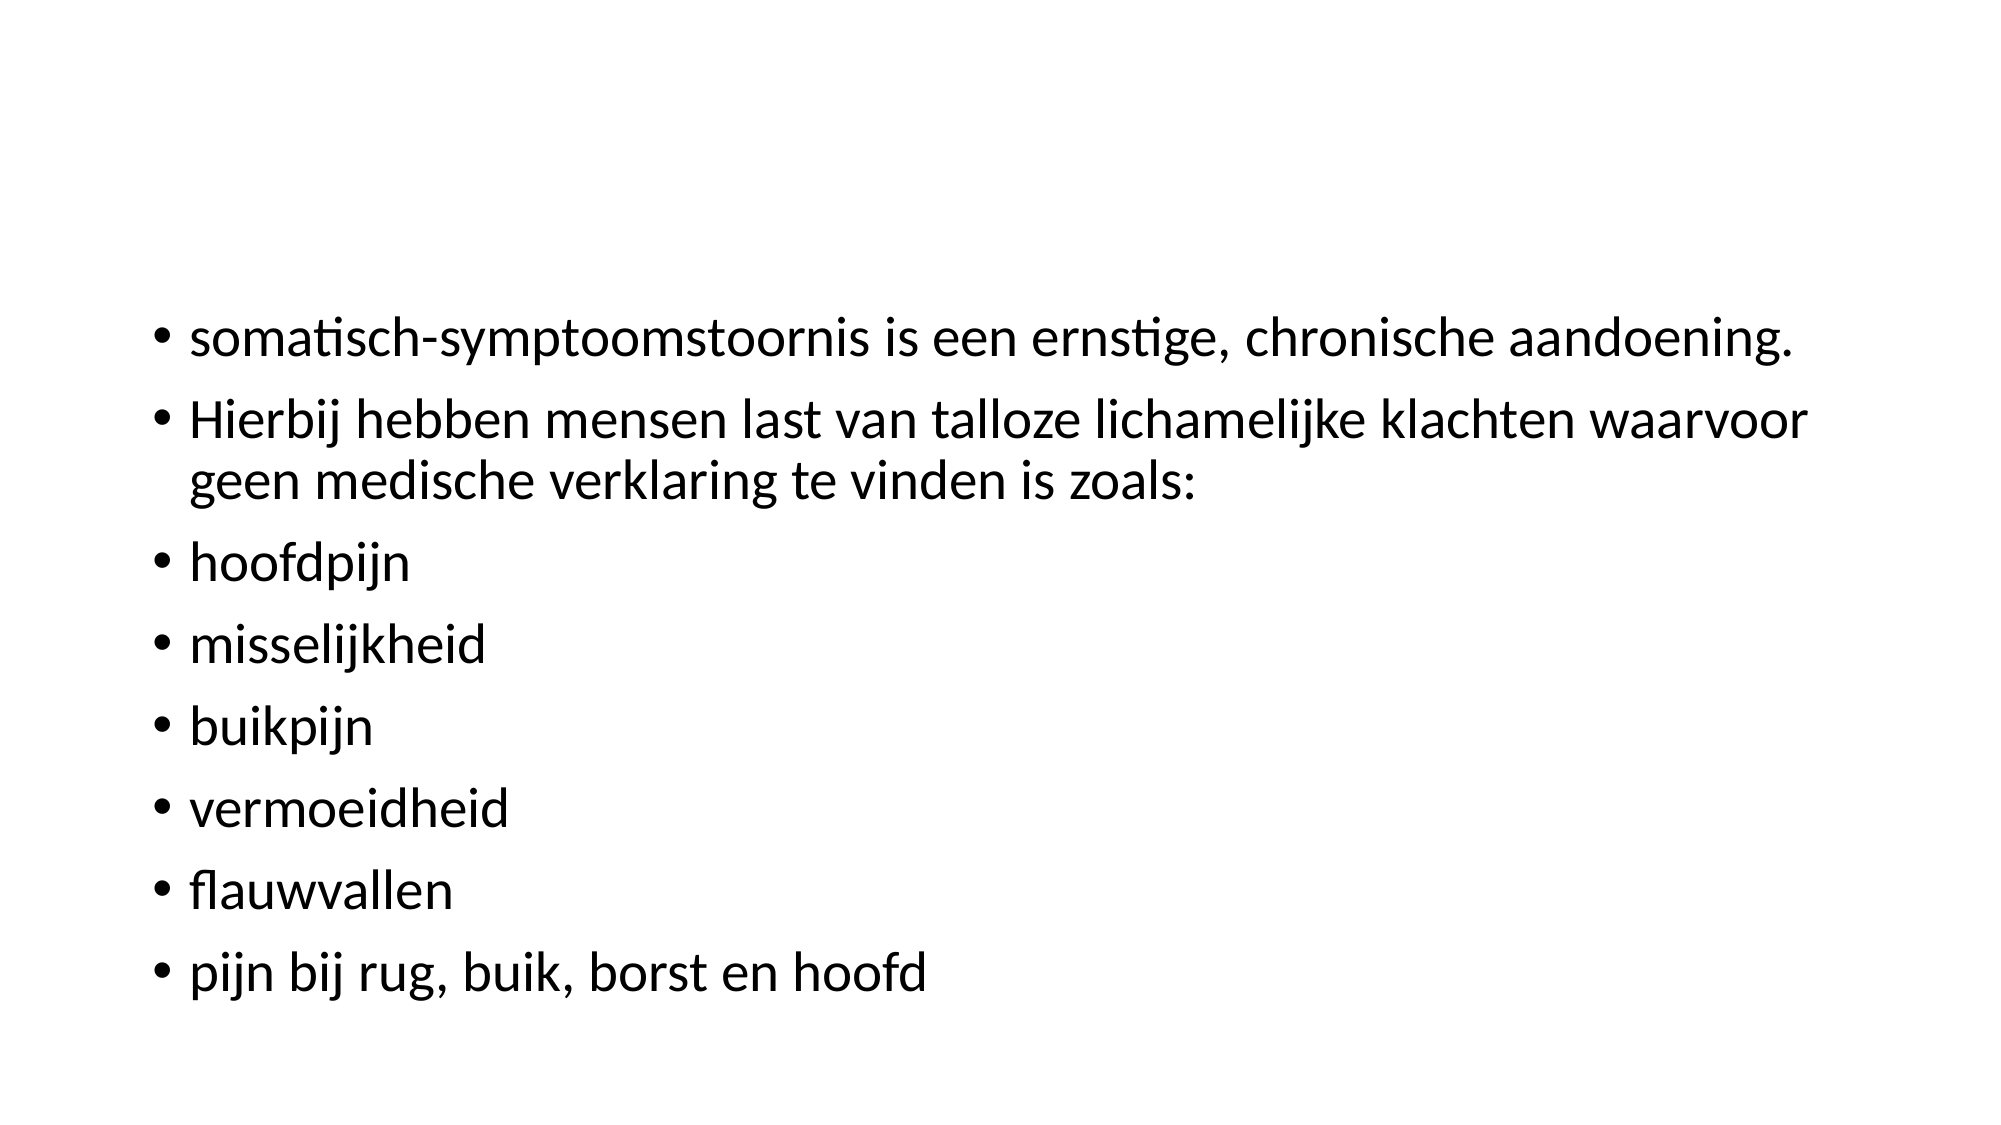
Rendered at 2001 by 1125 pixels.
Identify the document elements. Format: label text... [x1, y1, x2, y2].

list somatisch-symptoomstoornis is een ernstige, chronische aandoening. Hierbij hebben mensen last van talloze lichamelijke klachten waarvoor geen medische verklaring te vinden is zoals: hoofdpijn misselijkheid buikpijn vermoeidheid flauwvallen pijn bij rug, buik, borst en hoofd [137, 299, 1863, 1014]
